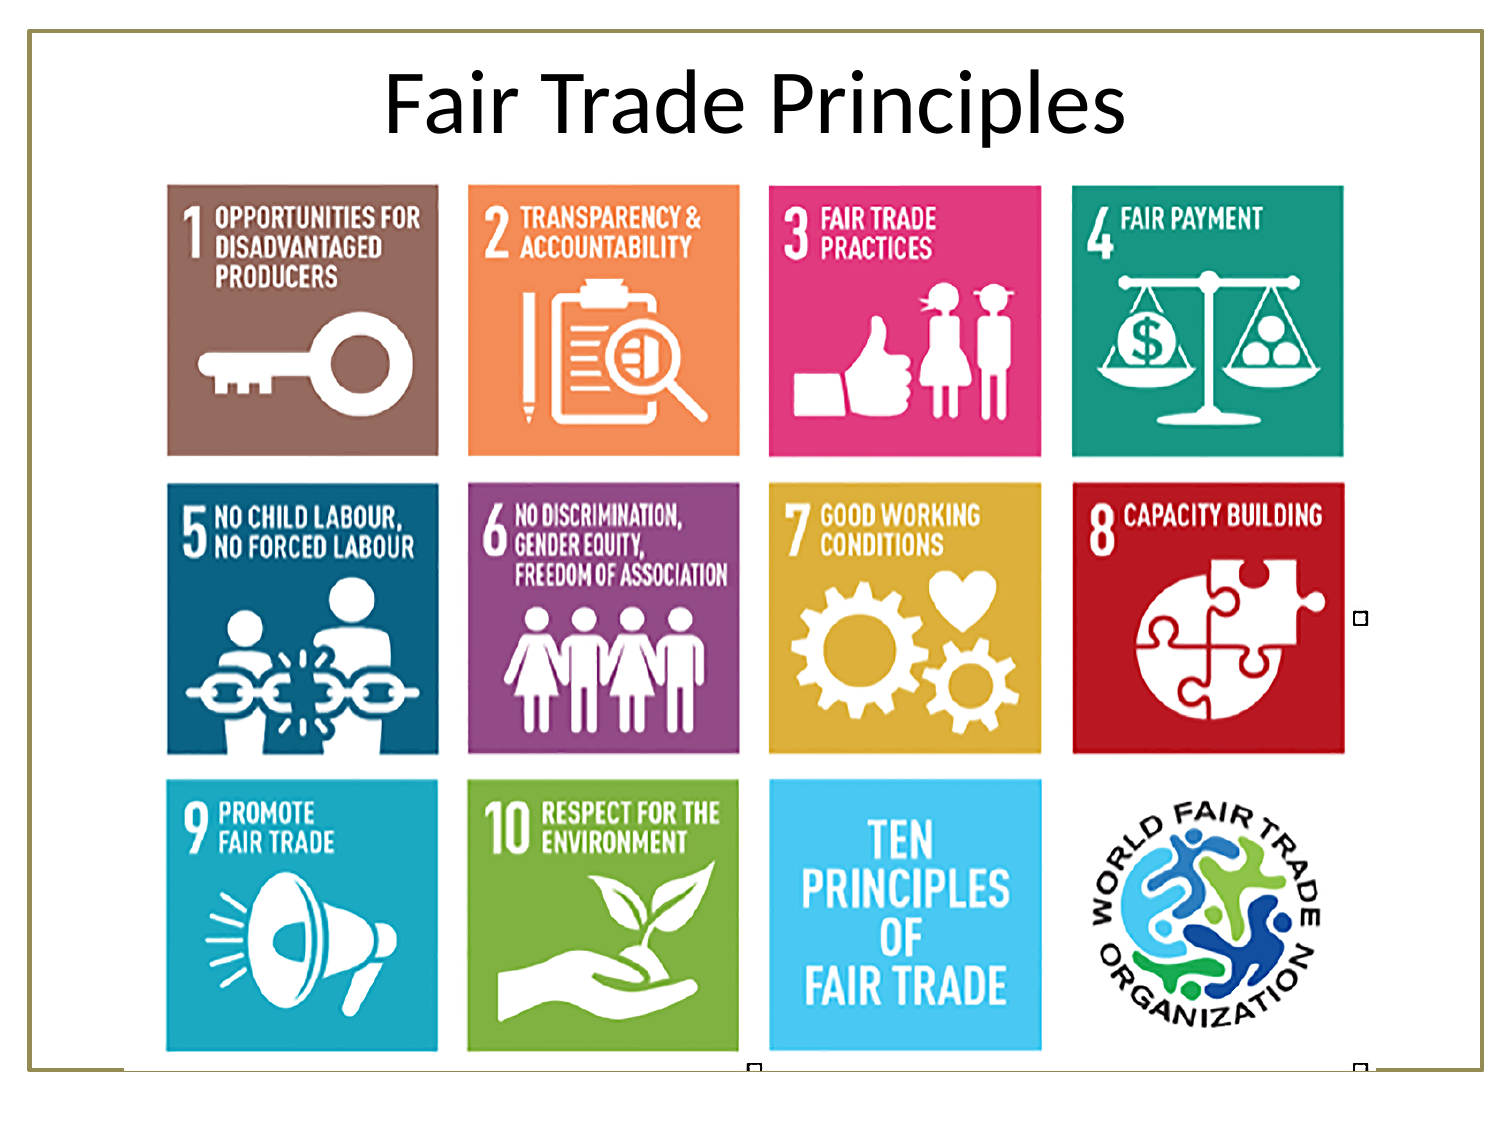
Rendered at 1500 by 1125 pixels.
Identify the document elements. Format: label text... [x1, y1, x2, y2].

text_box [1382, 29, 1484, 1072]
text_box [27, 29, 118, 1072]
picture [123, 163, 1377, 1071]
title Fair Trade Principles [80, 3, 1431, 192]
